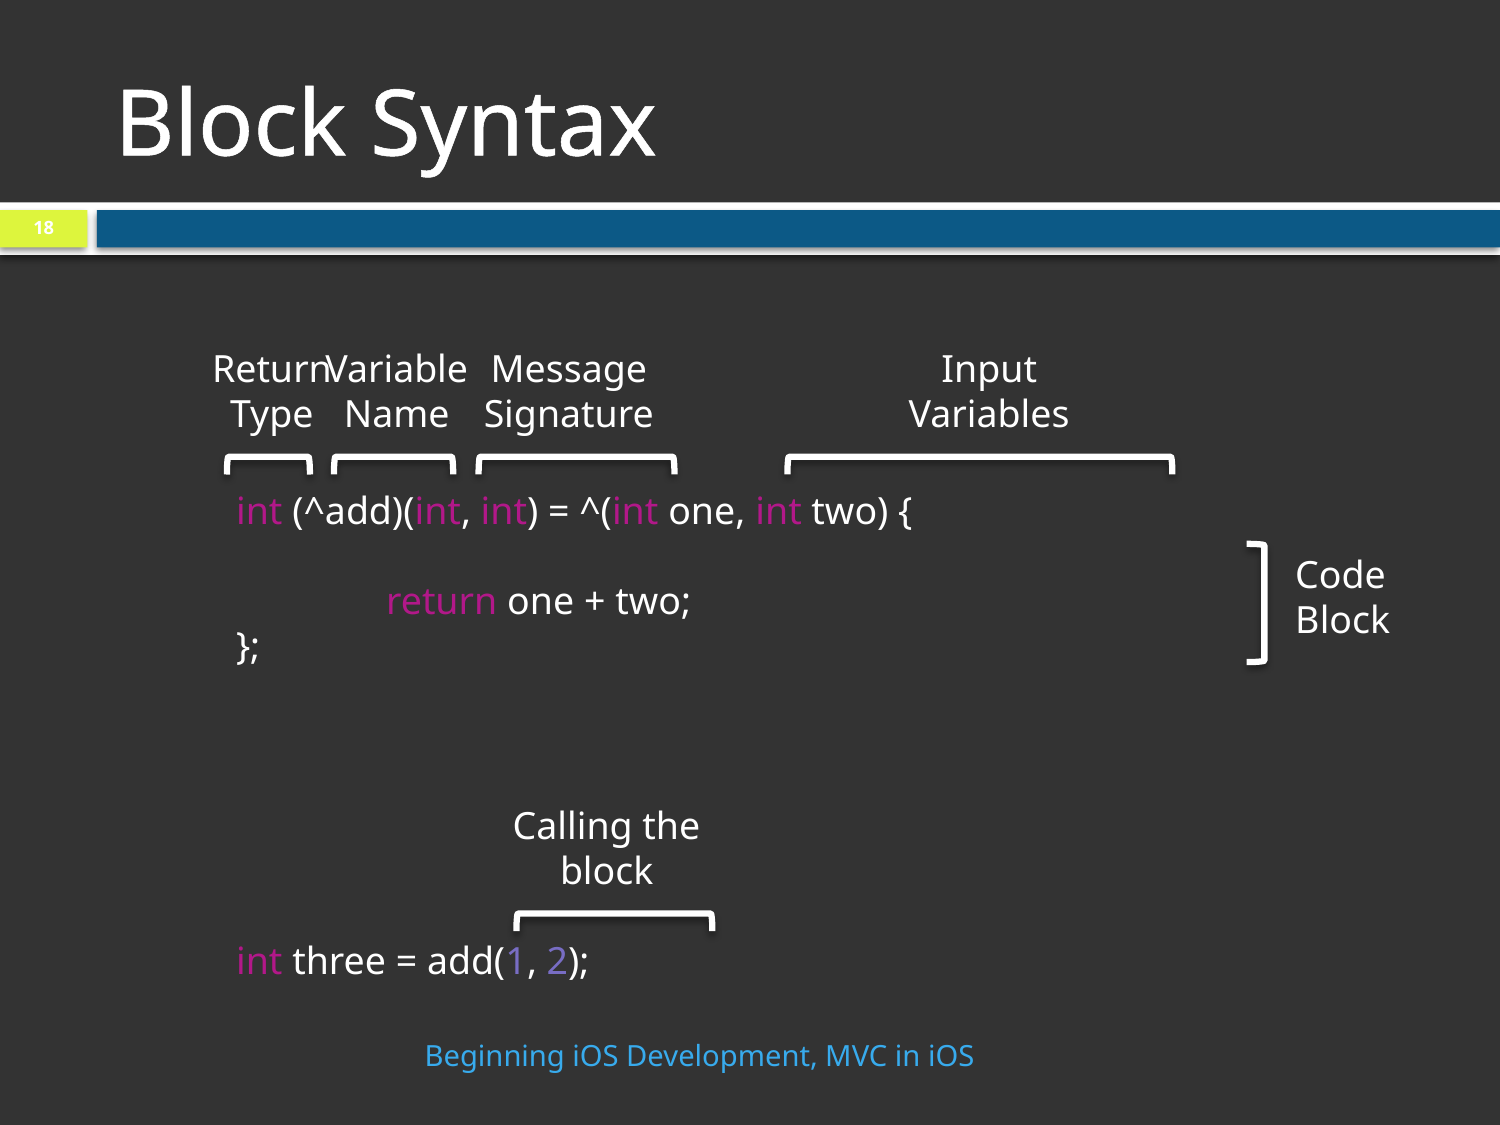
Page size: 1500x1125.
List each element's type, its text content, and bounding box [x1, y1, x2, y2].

footer Beginning iOS Development, MVC in iOS [99, 1024, 990, 1085]
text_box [209, 337, 1399, 932]
text_box int (^add)(int, int) = ^(int one, int two) { return one + two; }; int three = add(1, 2); [71, 479, 1420, 990]
slide_number 18 [0, 208, 88, 249]
title Block Syntax [99, 37, 1438, 200]
